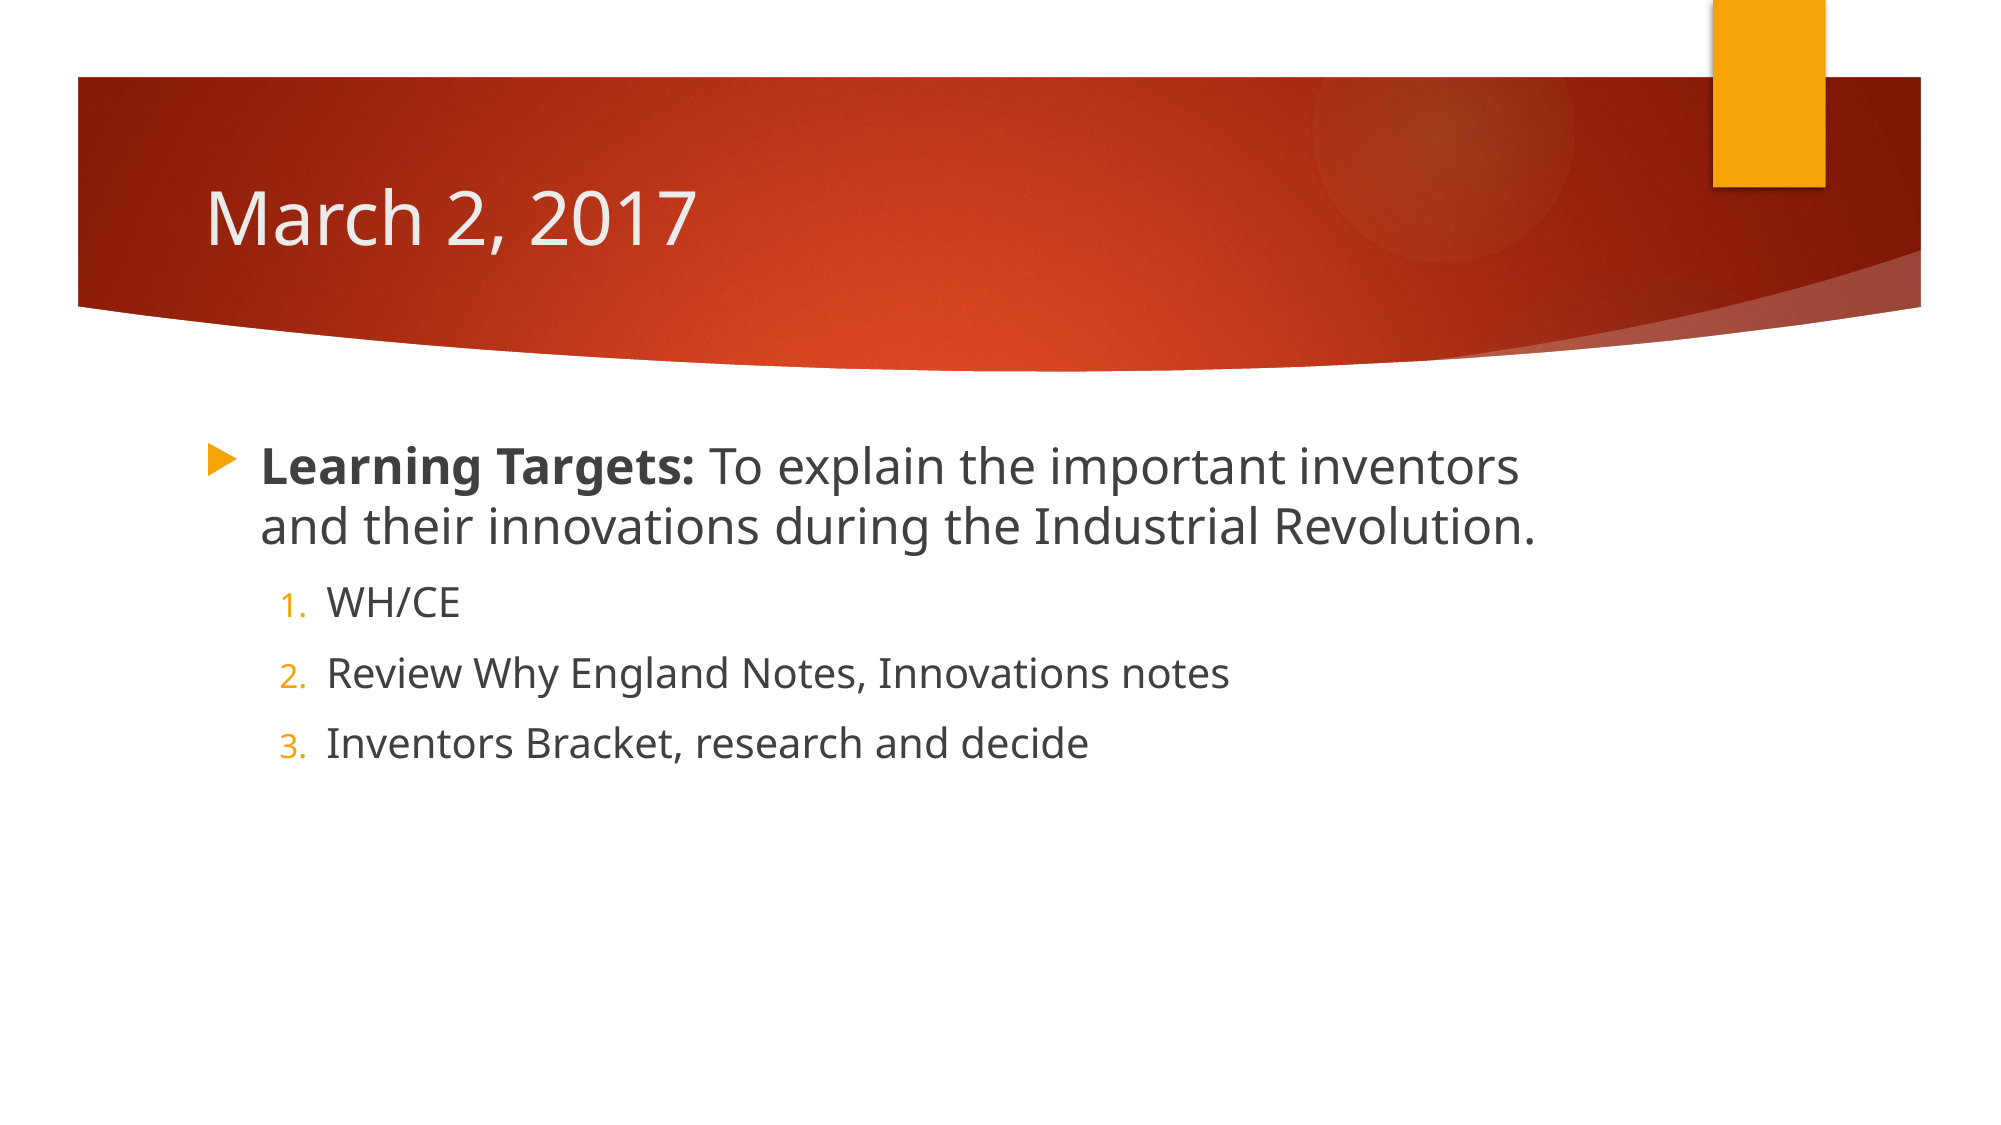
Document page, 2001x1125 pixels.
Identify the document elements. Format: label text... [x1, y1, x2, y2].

title March 2, 2017 [189, 155, 1627, 275]
list Learning Targets: To explain the important inventors and their innovations during the Industrial Revolution. WH/CE Review Why England Notes, Innovations notes Inventors Bracket, research and decide [189, 427, 1627, 988]
